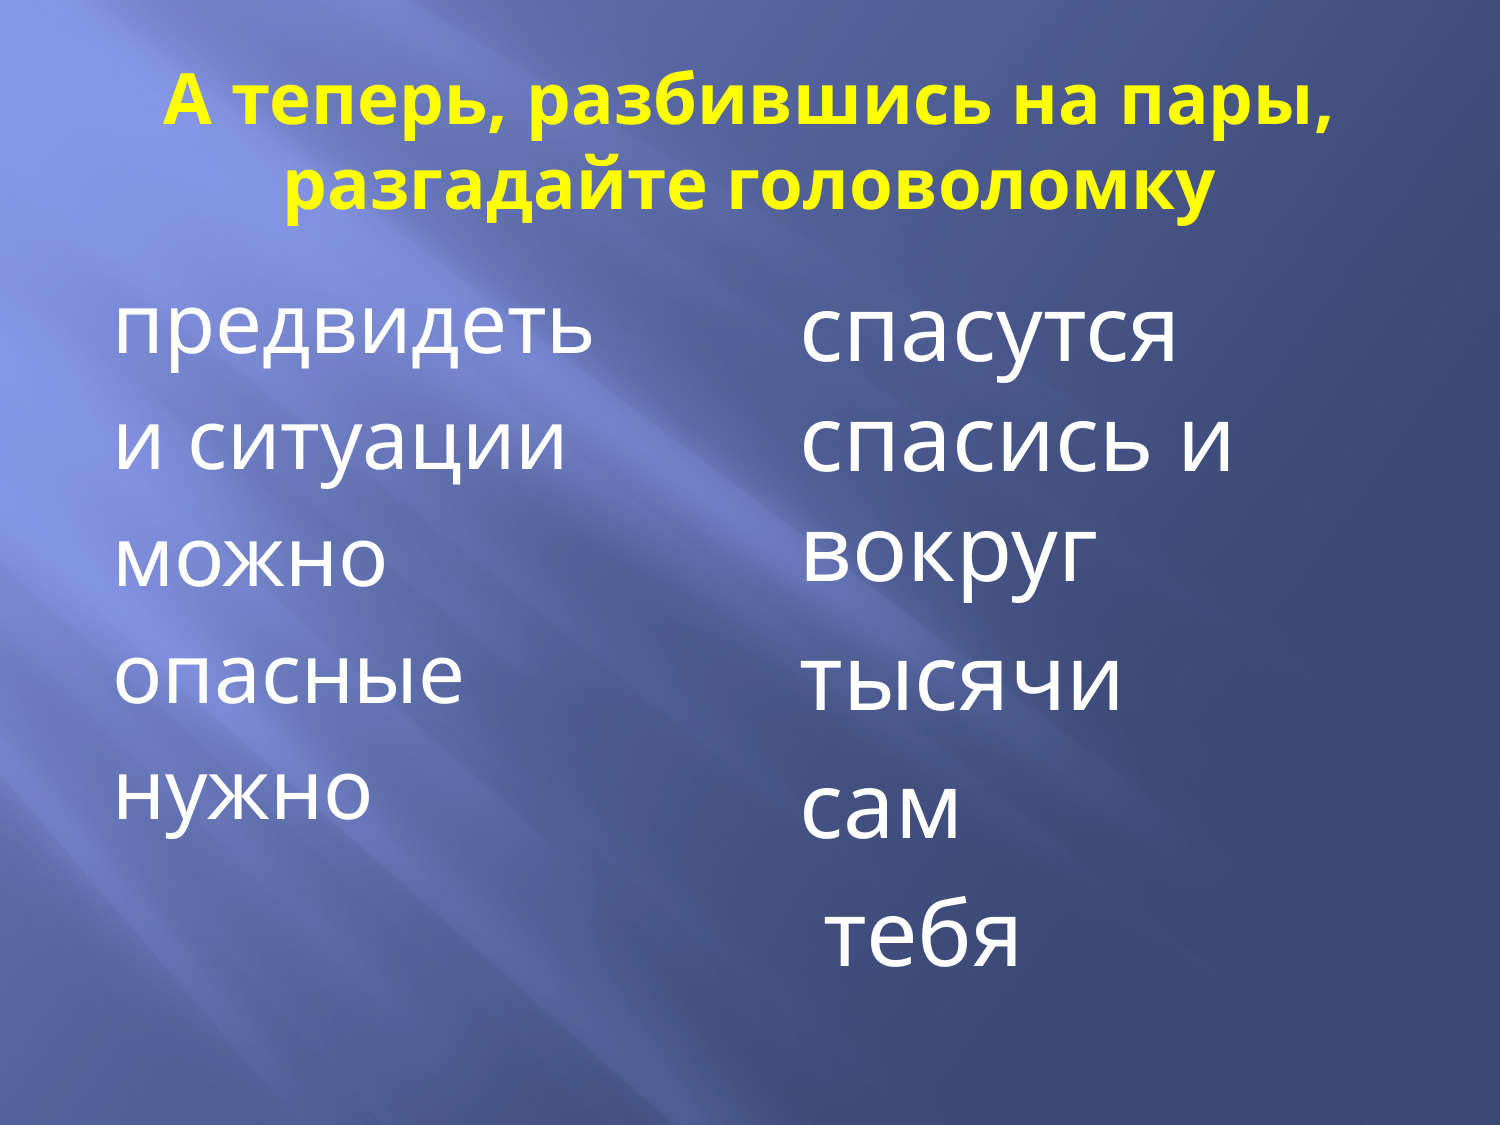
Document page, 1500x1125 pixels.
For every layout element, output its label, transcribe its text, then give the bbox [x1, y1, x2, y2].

list предвидеть и ситуации можно опасные нужно [75, 262, 738, 1005]
title А теперь, разбившись на пары, разгадайте головоломку [75, 45, 1425, 233]
list спасутся спасись и вокруг тысячи сам тебя [762, 262, 1425, 1005]
